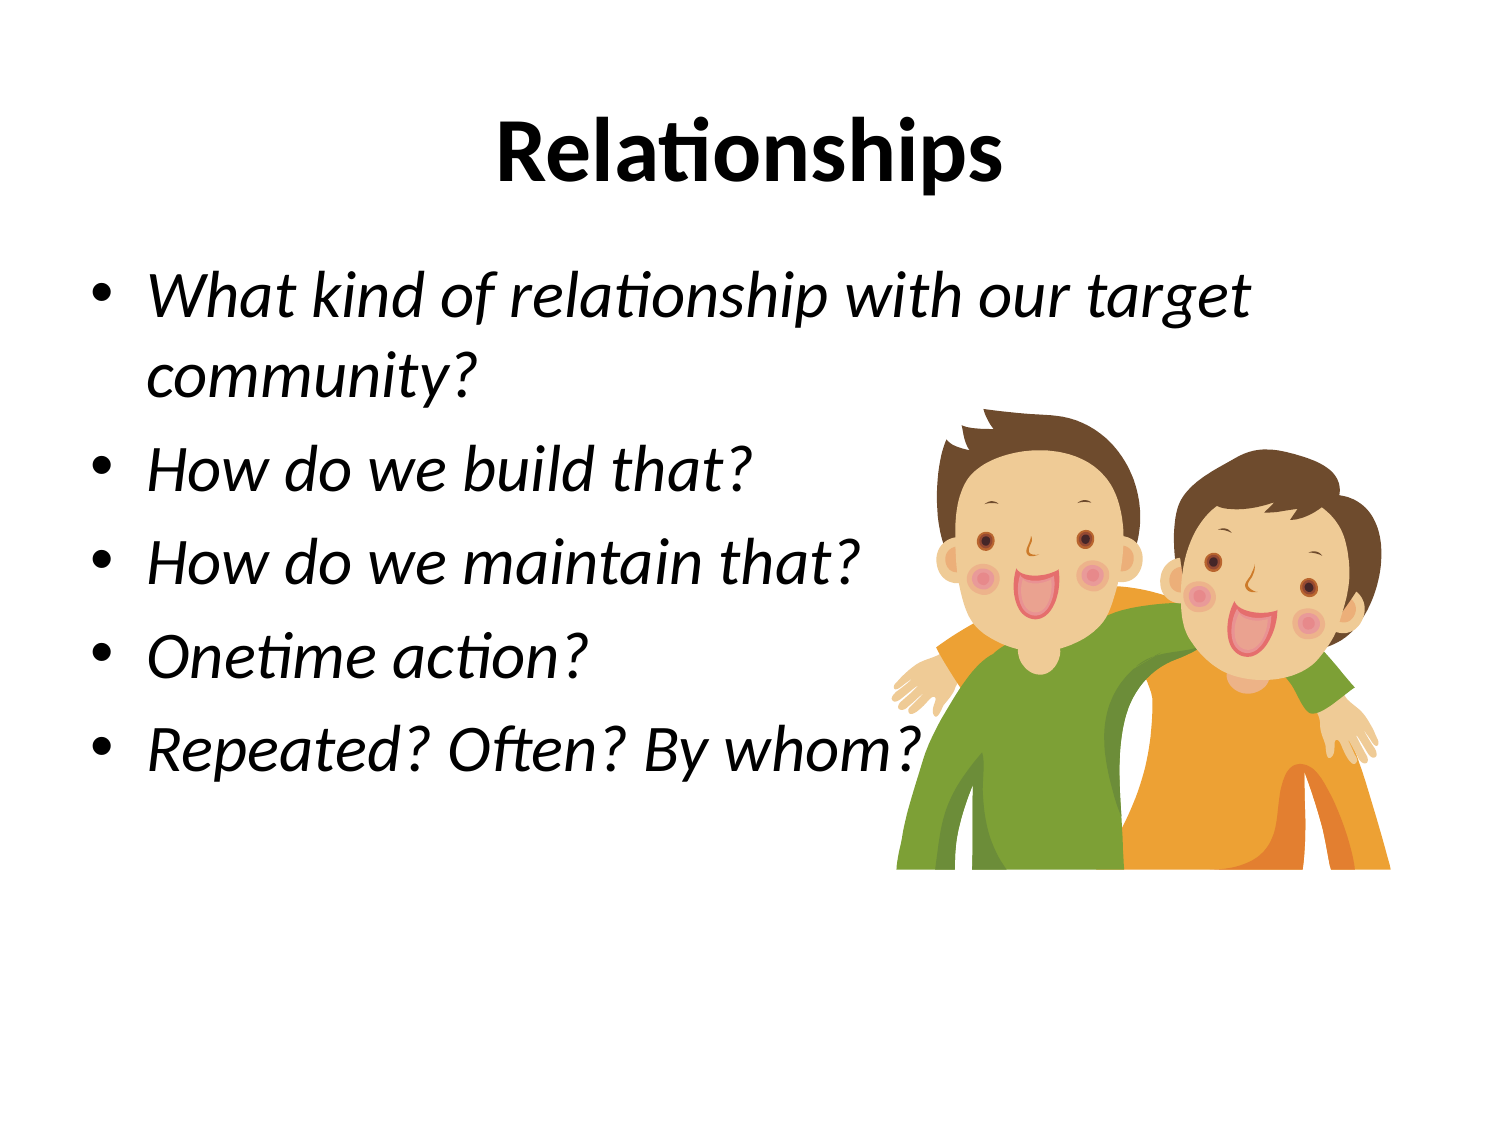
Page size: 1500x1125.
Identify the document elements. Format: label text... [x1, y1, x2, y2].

picture [891, 408, 1392, 870]
list What kind of relationship with our target community? How do we build that? How do we maintain that? Onetime action? Repeated? Often? By whom? [75, 243, 1425, 1005]
title Relationships [75, 45, 1425, 243]
